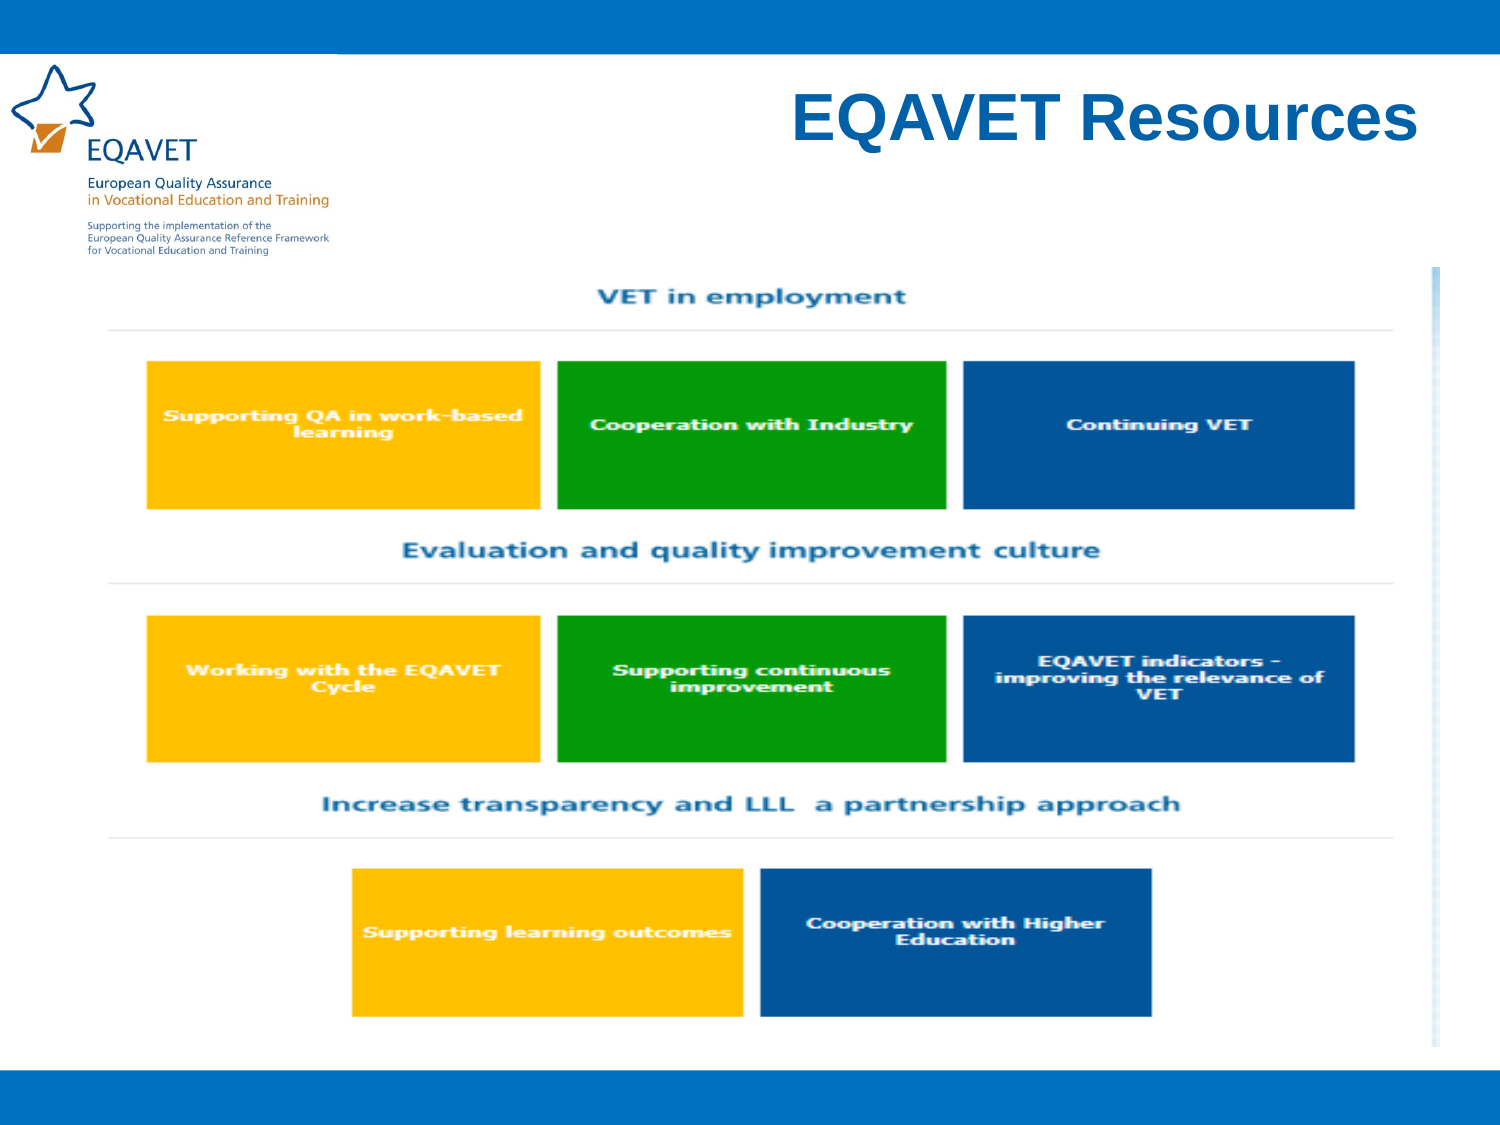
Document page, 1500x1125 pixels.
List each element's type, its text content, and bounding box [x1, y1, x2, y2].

list EQAVET Resources [501, 66, 1436, 265]
picture [0, 54, 1440, 1047]
